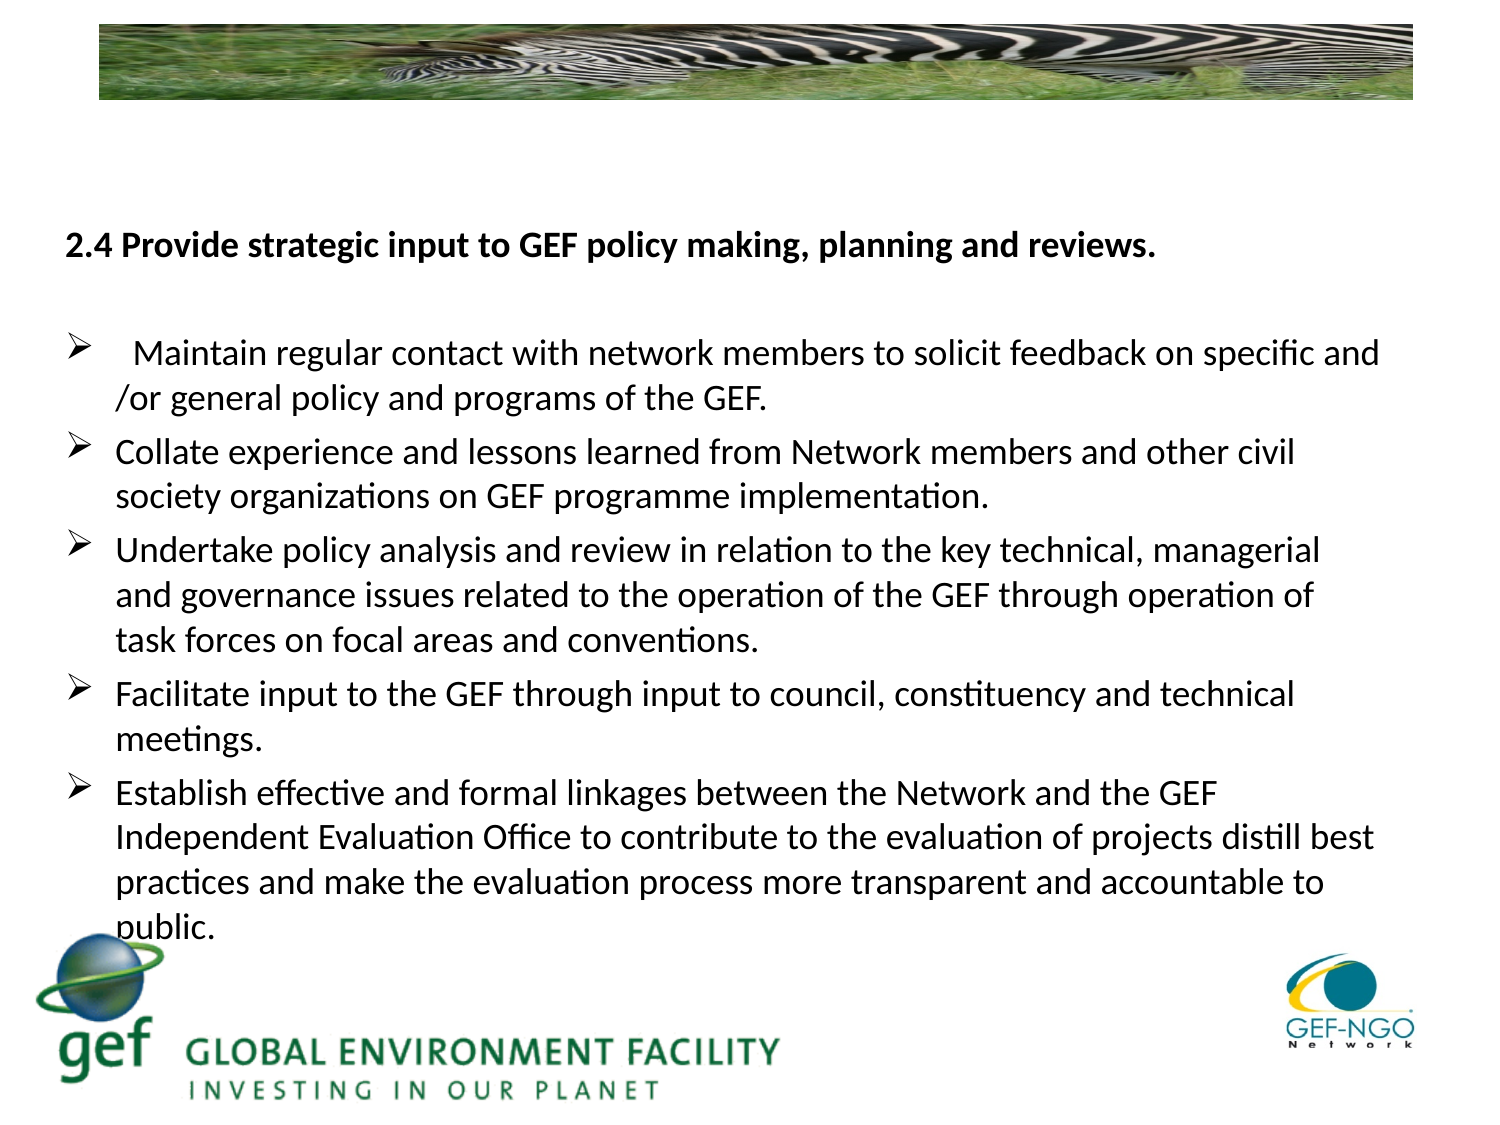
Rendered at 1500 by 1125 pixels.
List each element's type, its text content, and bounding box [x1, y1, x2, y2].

picture [25, 916, 798, 1113]
picture [1274, 938, 1426, 1063]
list 2.4 Provide strategic input to GEF policy making, planning and reviews. Maintain regular contact with network members to solicit feedback on specific and /or general policy and programs of the GEF. Collate experience and lessons learned from Network members and other civil society organizations on GEF programme implementation. Undertake policy analysis and review in relation to the key technical, managerial and governance issues related to the operation of the GEF through operation of task forces on focal areas and conventions. Facilitate input to the GEF through input to council, constituency and technical meetings. Establish effective and formal linkages between the Network and the GEF Independent Evaluation Office to contribute to the evaluation of projects distill best practices and make the evaluation process more transparent and accountable to public. [50, 212, 1400, 955]
picture [99, 24, 1413, 101]
